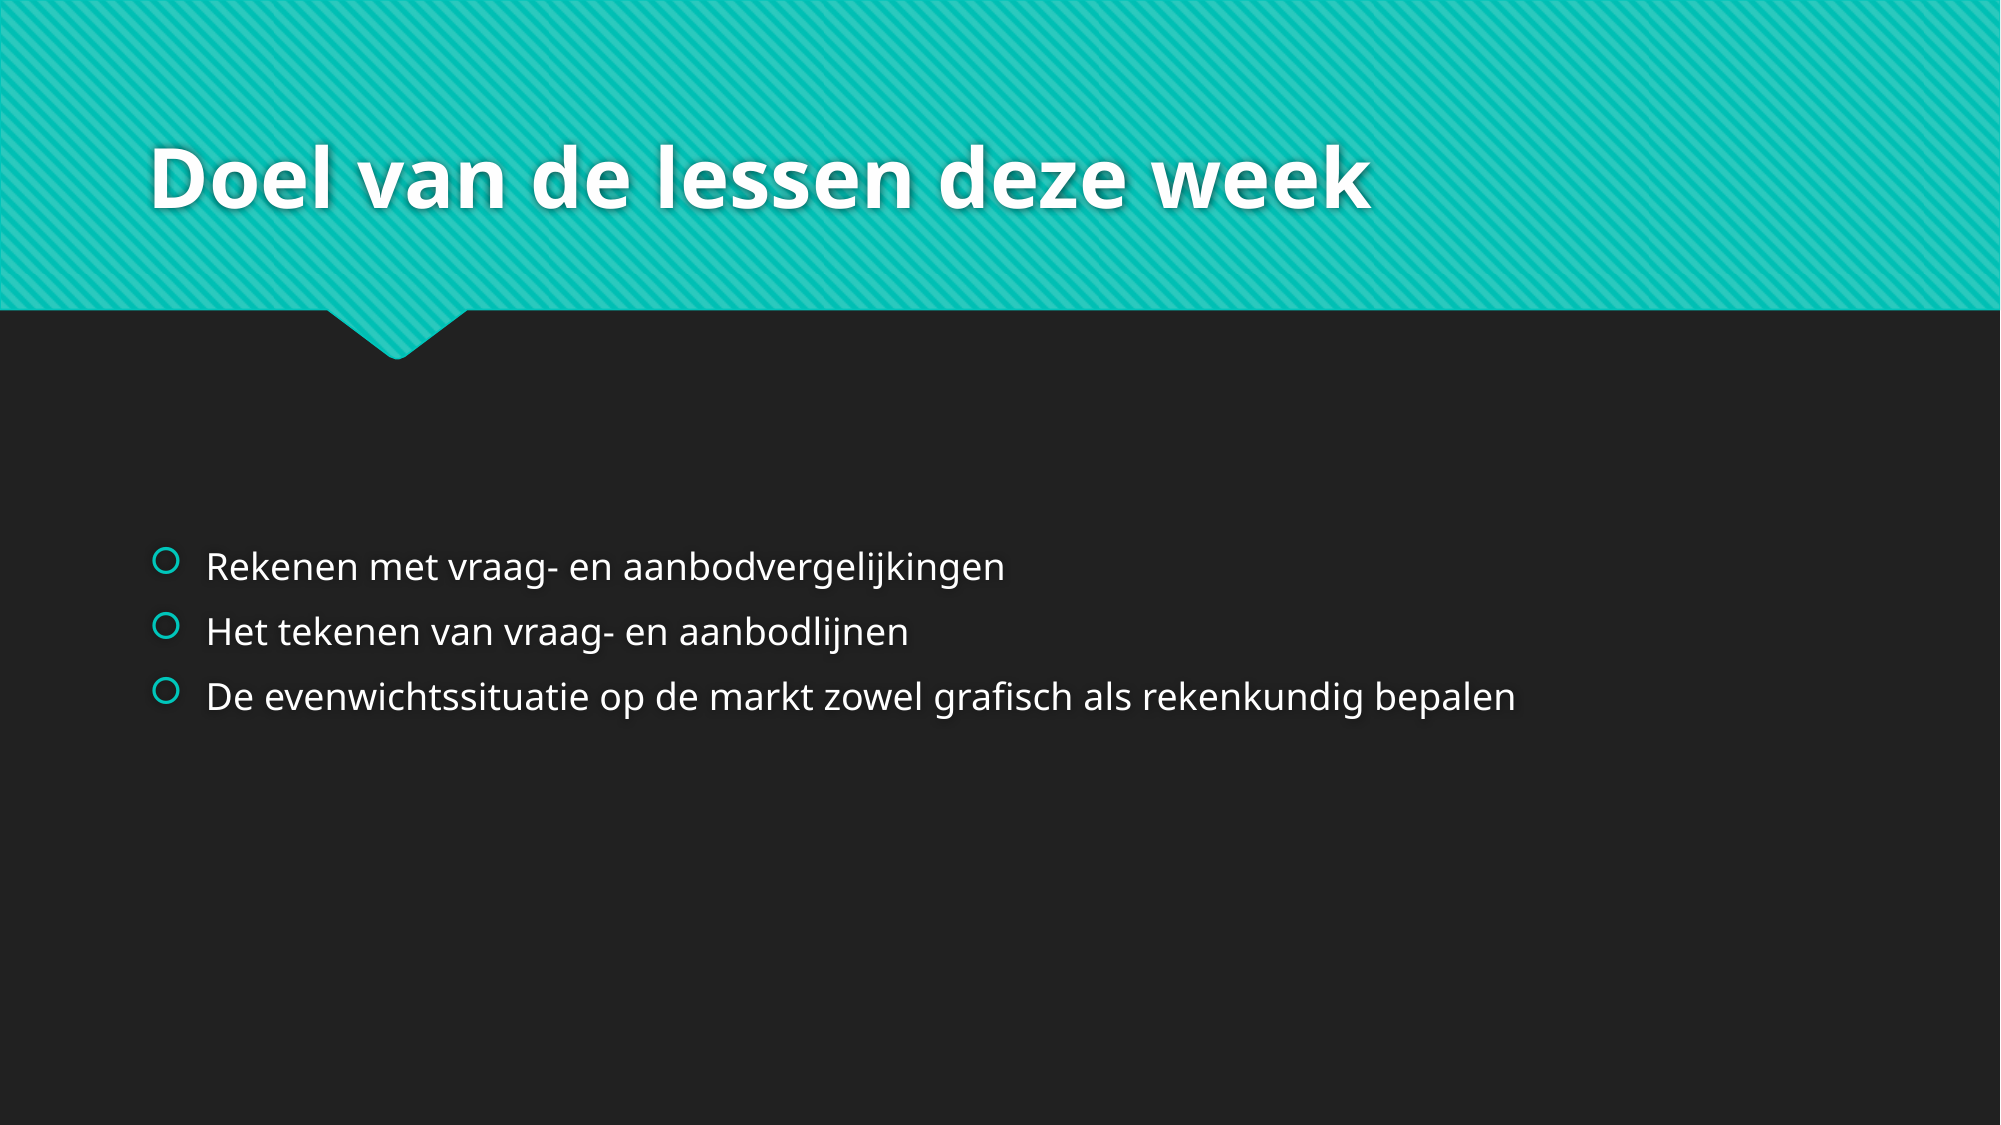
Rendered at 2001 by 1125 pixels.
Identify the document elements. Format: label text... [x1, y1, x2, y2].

list Rekenen met vraag- en aanbodvergelijkingen Het tekenen van vraag- en aanbodlijnen De evenwichtssituatie op de markt zowel grafisch als rekenkundig bepalen [134, 364, 1866, 962]
title Doel van de lessen deze week [132, 73, 1868, 233]
